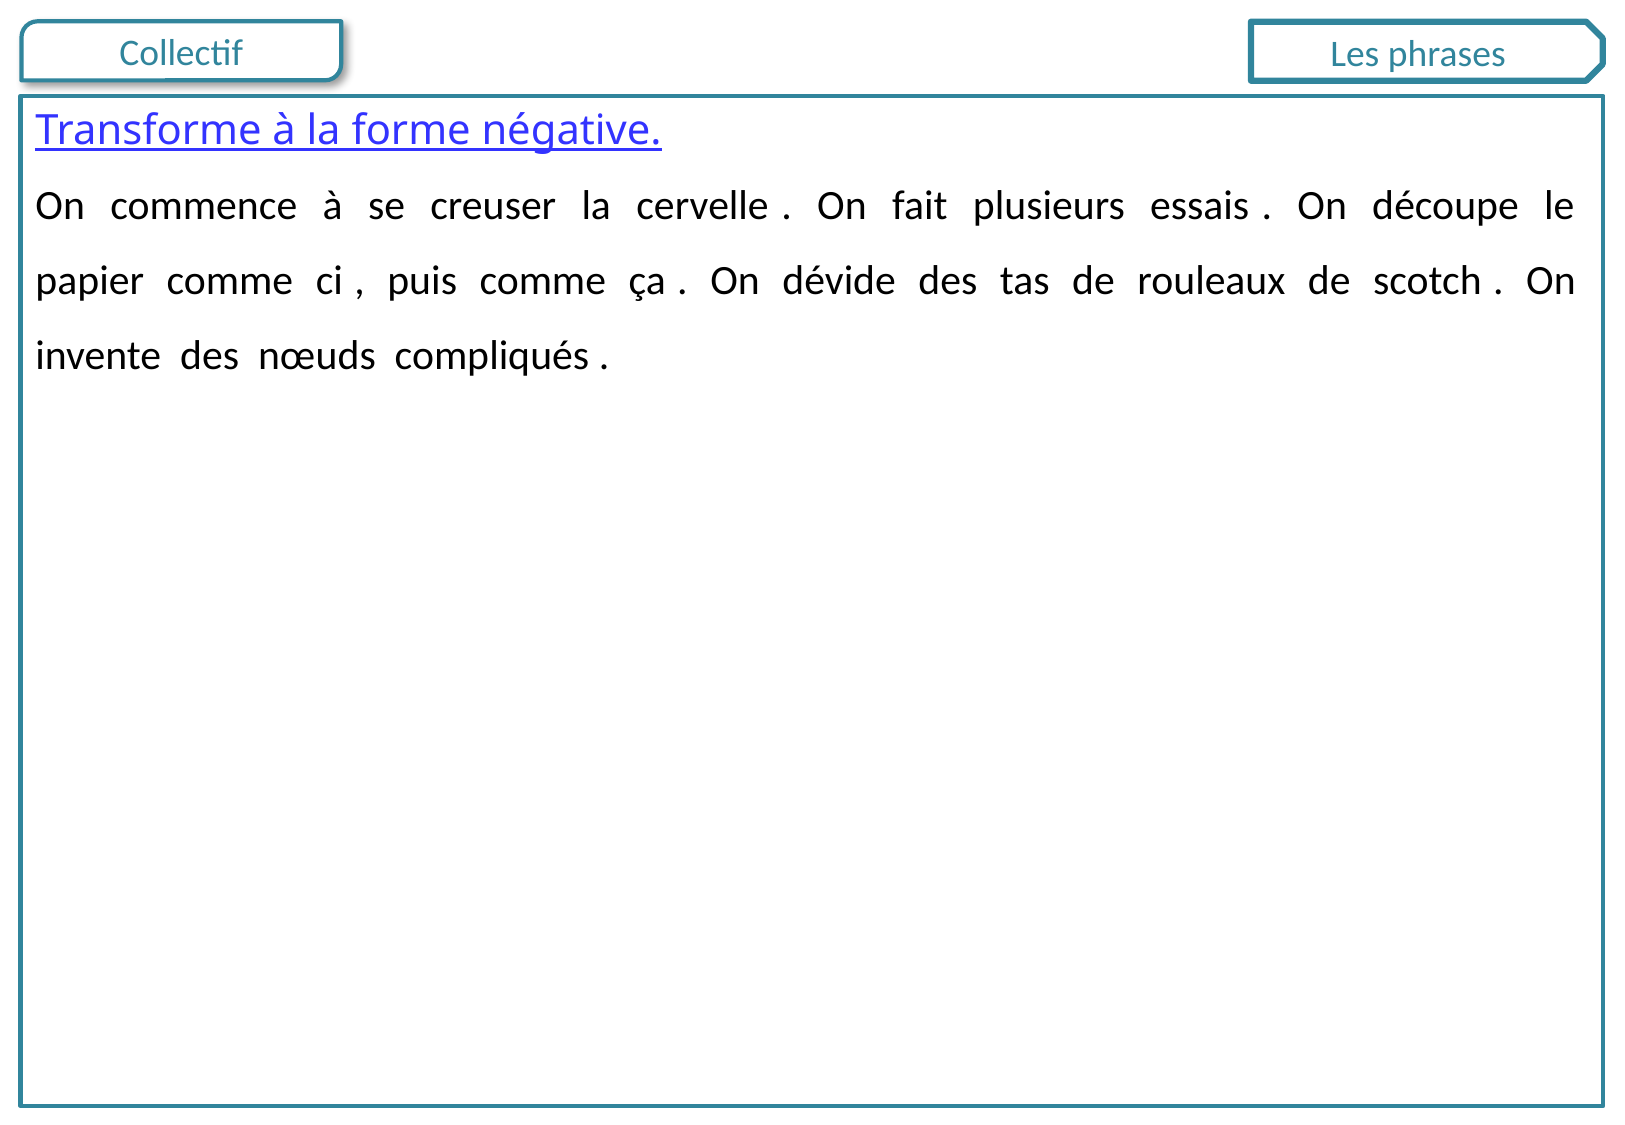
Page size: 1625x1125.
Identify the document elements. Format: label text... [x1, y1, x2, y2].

list Transforme à la forme négative. On commence à se creuser la cervelle . On fait plusieurs essais . On découpe le papier comme ci , puis comme ça . On dévide des tas de rouleaux de scotch . On invente des nœuds compliqués . [18, 94, 1605, 1108]
list Les phrases [1251, 21, 1585, 81]
